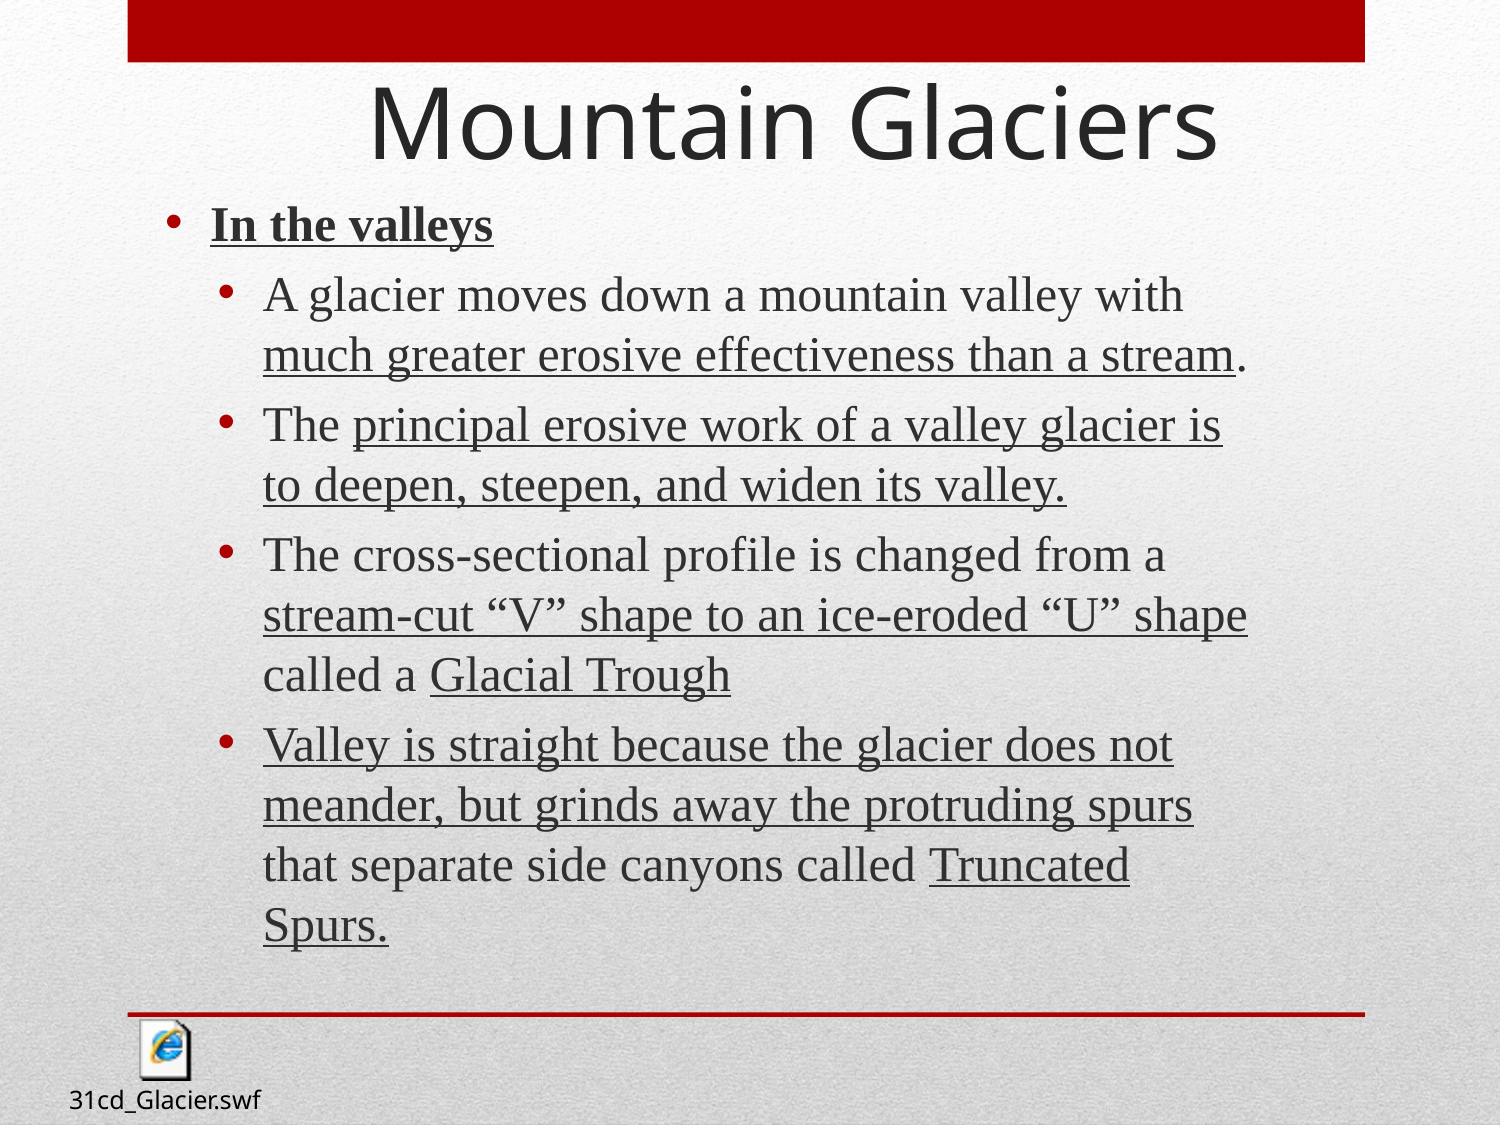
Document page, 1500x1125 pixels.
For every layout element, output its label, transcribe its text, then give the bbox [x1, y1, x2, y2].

title Mountain Glaciers [225, 0, 1363, 188]
list In the valleys A glacier moves down a mountain valley with much greater erosive effectiveness than a stream. The principal erosive work of a valley glacier is to deepen, steepen, and widen its valley. The cross-sectional profile is changed from a stream-cut “V” shape to an ice-eroded “U” shape called a Glacial Trough Valley is straight because the glacier does not meander, but grinds away the protruding spurs that separate side canyons called Truncated Spurs. [150, 200, 1275, 944]
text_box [49, 1011, 280, 1125]
